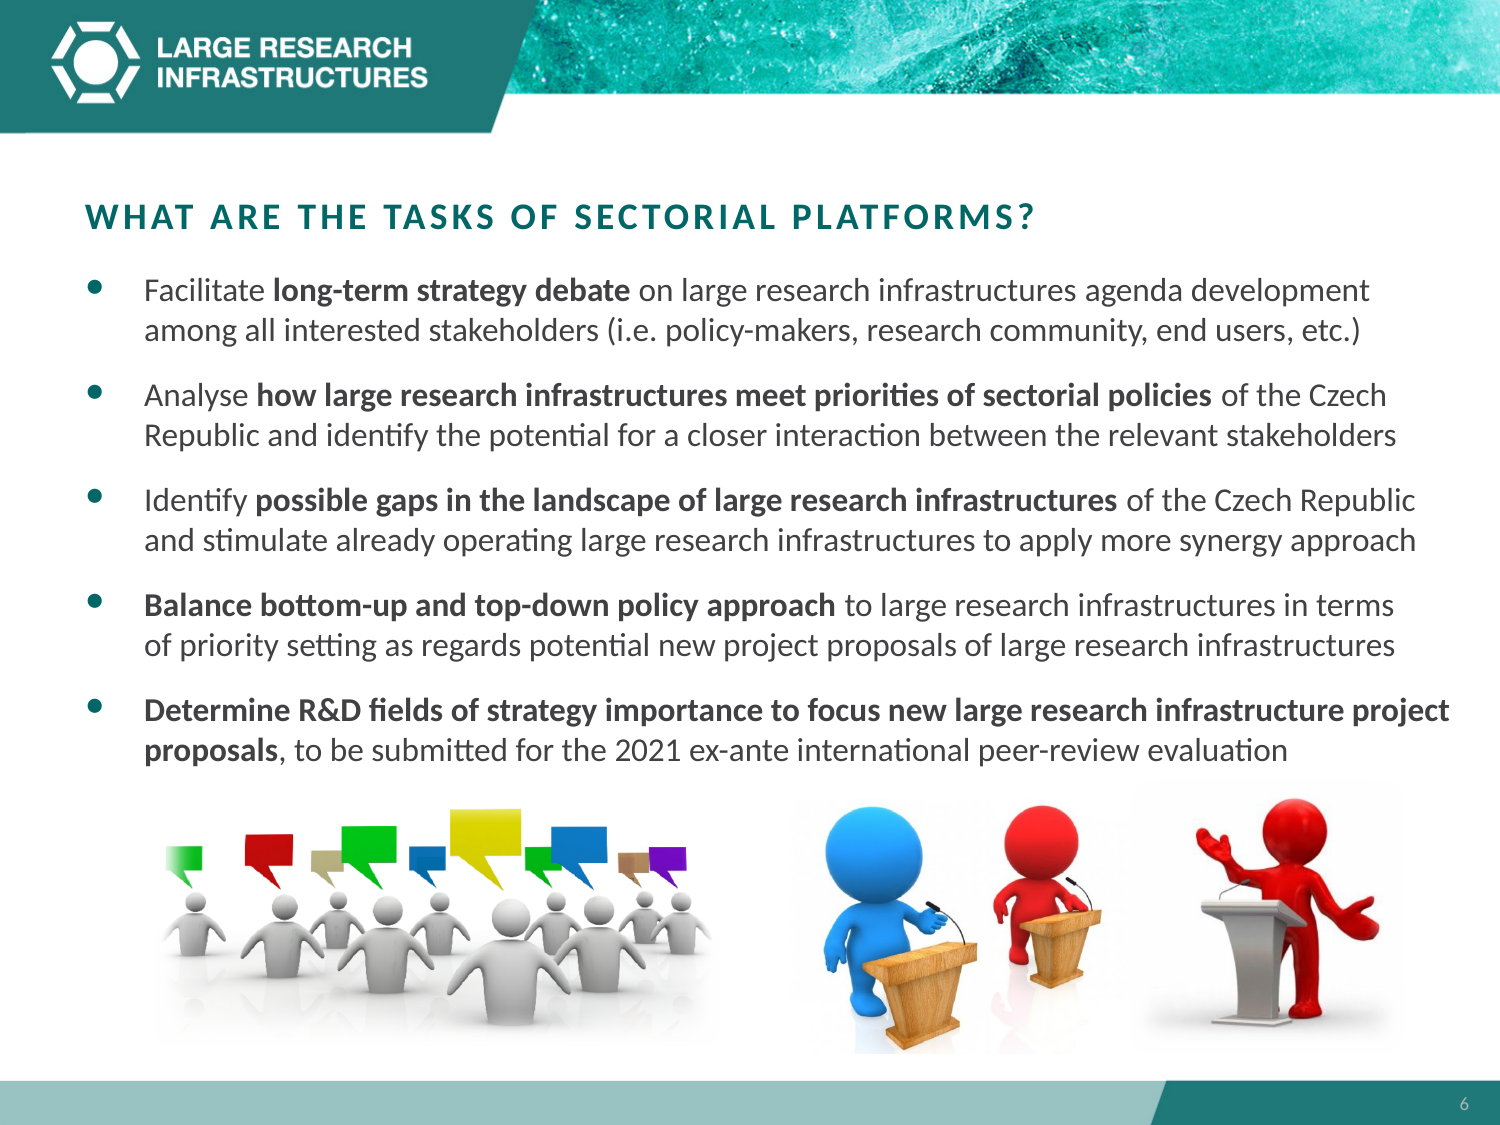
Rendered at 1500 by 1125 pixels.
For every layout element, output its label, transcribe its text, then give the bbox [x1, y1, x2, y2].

slide_number 6 [1291, 1081, 1485, 1125]
picture [0, 0, 1500, 1125]
list What are the tasks of sectorial platforms? Facilitate long-term strategy debate on large research infrastructures agenda development among all interested stakeholders (i.e. policy-makers, research community, end users, etc.) Analyse how large research infrastructures meet priorities of sectorial policies of the Czech Republic and identify the potential for a closer interaction between the relevant stakeholders Identify possible gaps in the landscape of large research infrastructures of the Czech Republic and stimulate already operating large research infrastructures to apply more synergy approach Balance bottom-up and top-down policy approach to large research infrastructures in terms of priority setting as regards potential new project proposals of large research infrastructures Determine R&D fields of strategy importance to focus new large research infrastructure project proposals, to be submitted for the 2021 ex-ante international peer-review evaluation [85, 191, 1452, 1065]
